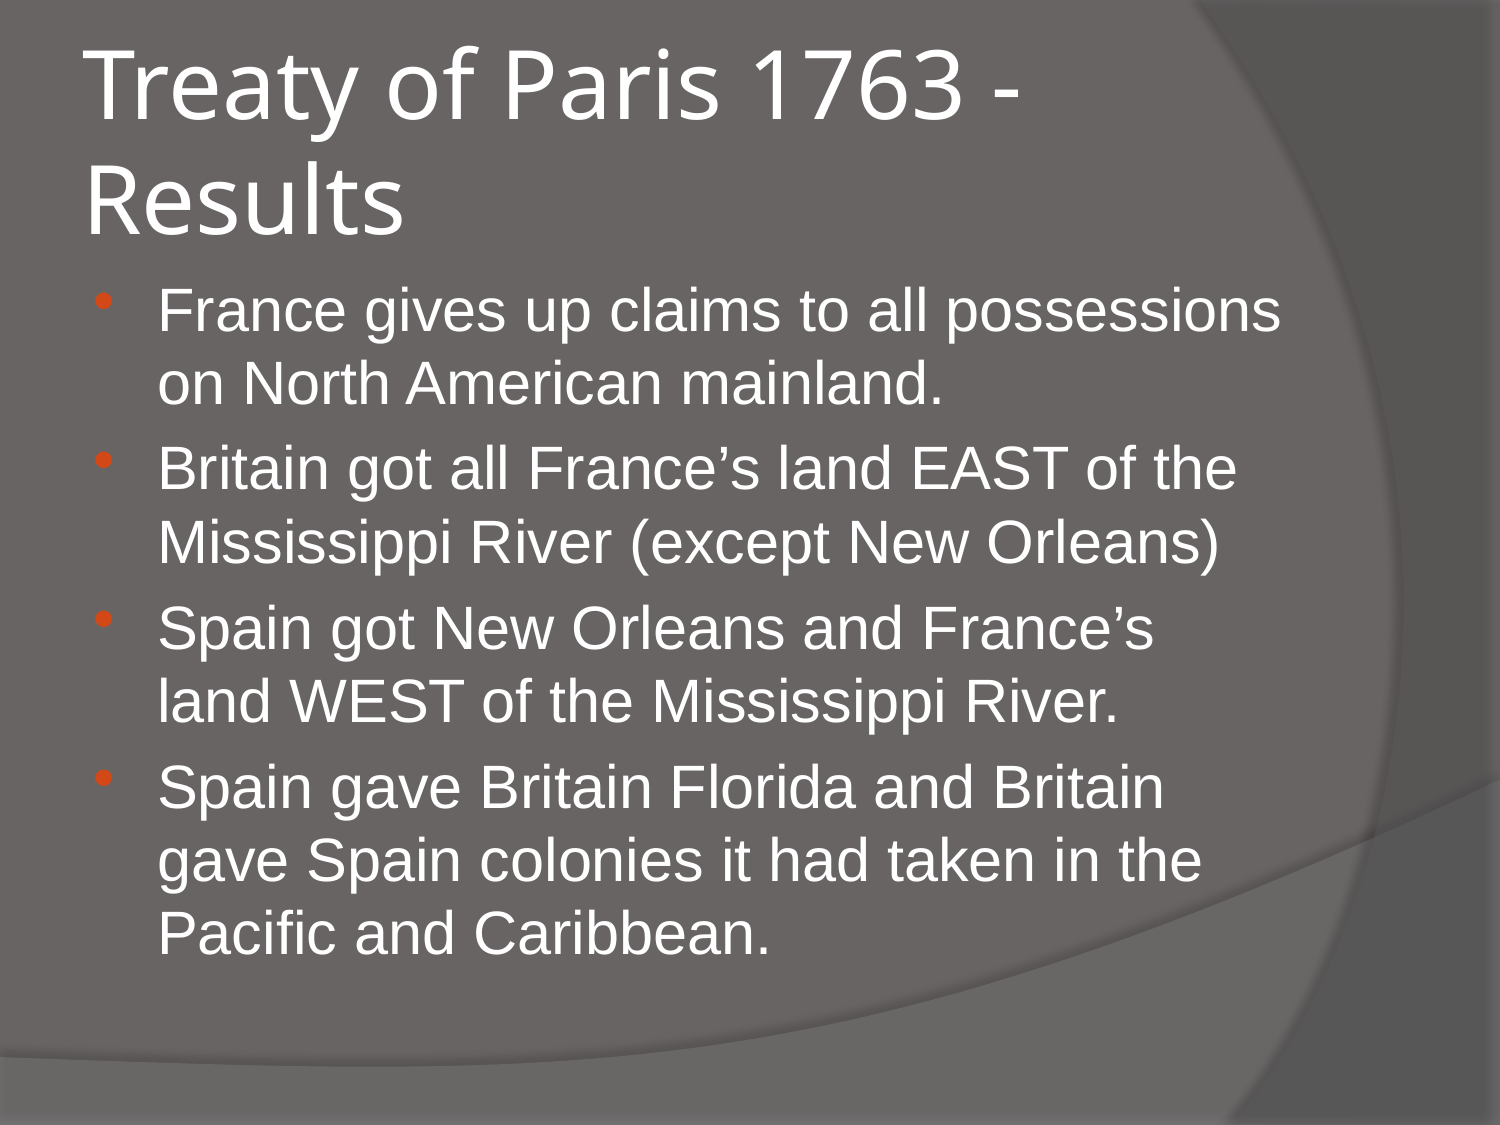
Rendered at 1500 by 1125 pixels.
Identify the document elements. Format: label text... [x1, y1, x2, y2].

title Treaty of Paris 1763 - Results [75, 45, 1300, 233]
list France gives up claims to all possessions on North American mainland. Britain got all France’s land EAST of the Mississippi River (except New Orleans) Spain got New Orleans and France’s land WEST of the Mississippi River. Spain gave Britain Florida and Britain gave Spain colonies it had taken in the Pacific and Caribbean. [75, 262, 1300, 1005]
